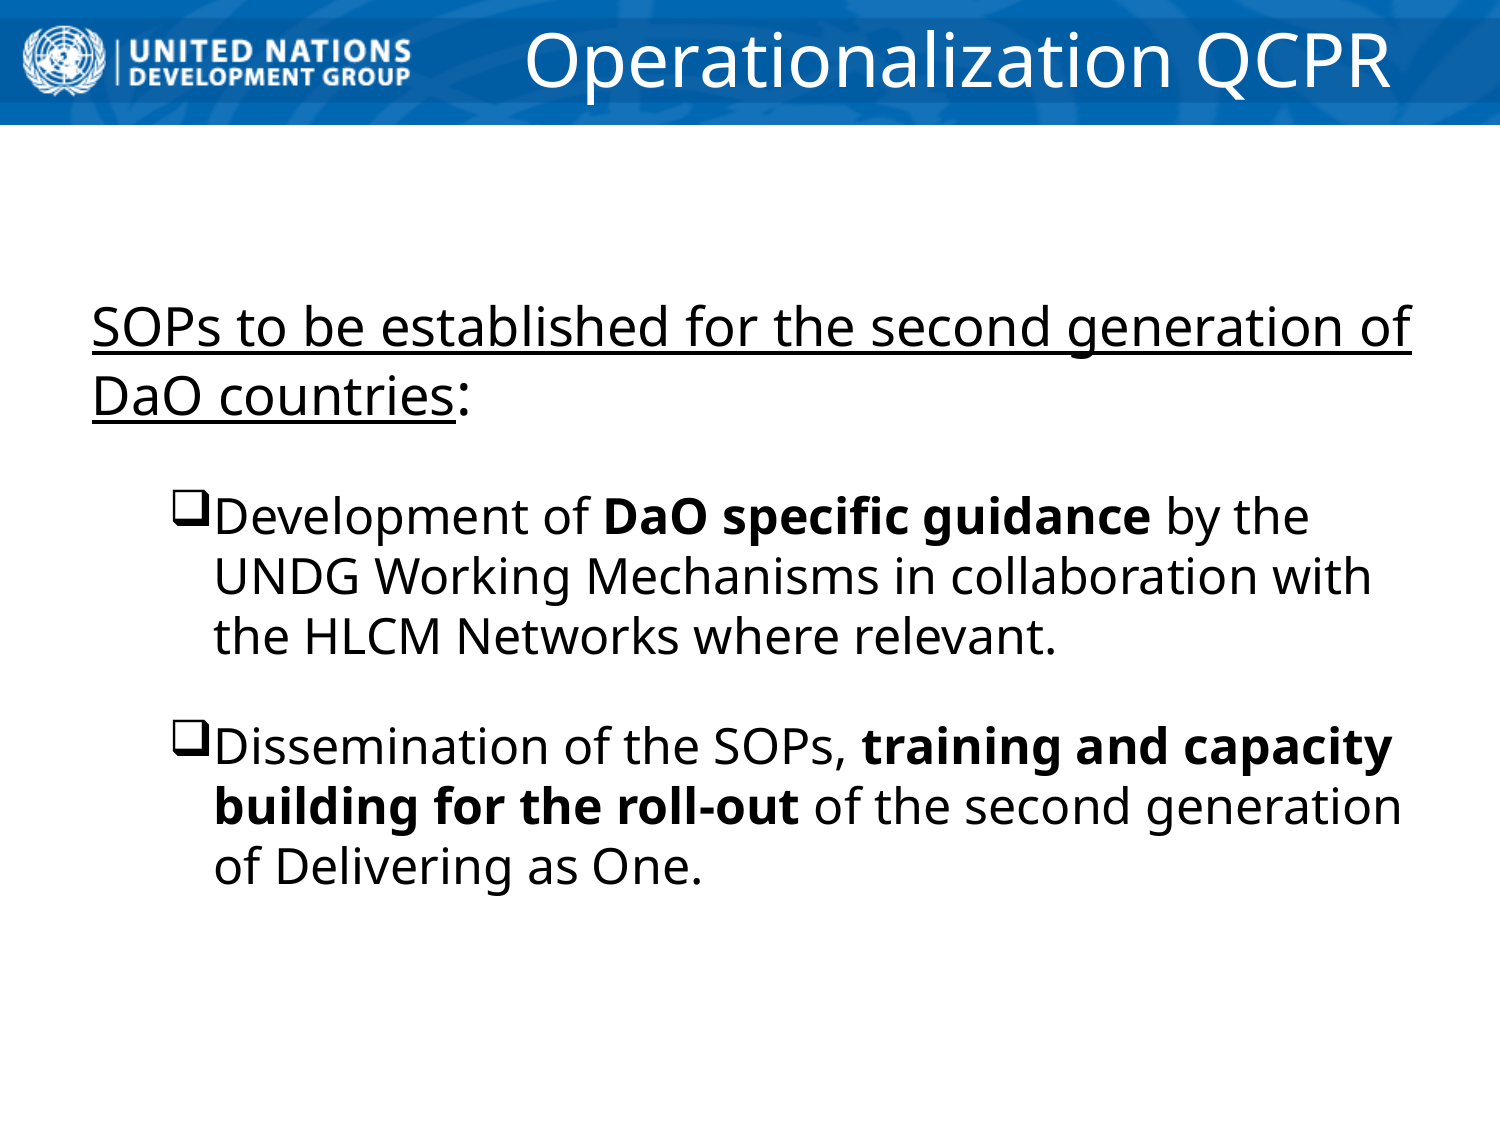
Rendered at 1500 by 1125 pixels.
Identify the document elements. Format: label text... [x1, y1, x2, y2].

picture [0, 0, 1500, 125]
title Operationalization QCPR [283, 9, 1500, 197]
list SOPs to be established for the second generation of DaO countries: Development of DaO specific guidance by the UNDG Working Mechanisms in collaboration with the HLCM Networks where relevant. Dissemination of the SOPs, training and capacity building for the roll-out of the second generation of Delivering as One. [76, 245, 1436, 1097]
